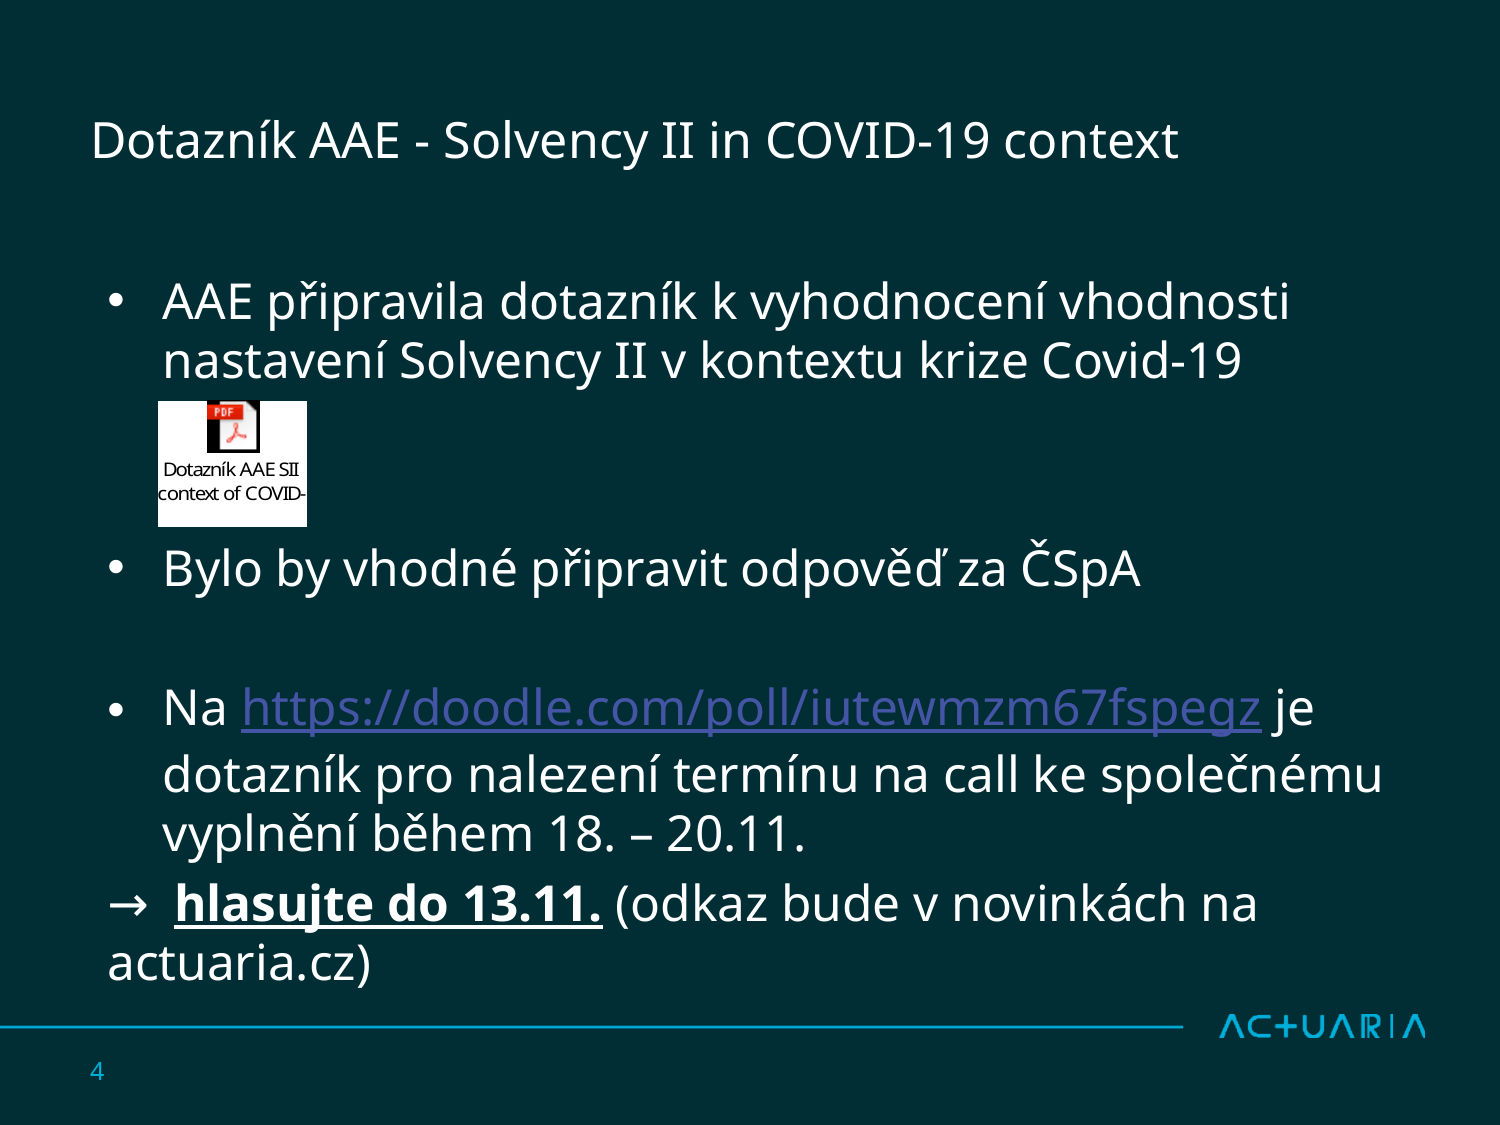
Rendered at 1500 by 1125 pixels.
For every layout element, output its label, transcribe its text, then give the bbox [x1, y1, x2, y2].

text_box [157, 400, 308, 528]
slide_number 4 [75, 1042, 425, 1103]
title Dotazník AAE - Solvency II in COVID-19 context [75, 45, 1425, 233]
list AAE připravila dotazník k vyhodnocení vhodnosti nastavení Solvency II v kontextu krize Covid-19 Bylo by vhodné připravit odpověď za ČSpA Na https://doodle.com/poll/iutewmzm67fspegz je dotazník pro nalezení termínu na call ke společnému vyplnění během 18. – 20.11. → hlasujte do 13.11. (odkaz bude v novinkách na actuaria.cz) [92, 262, 1425, 1005]
